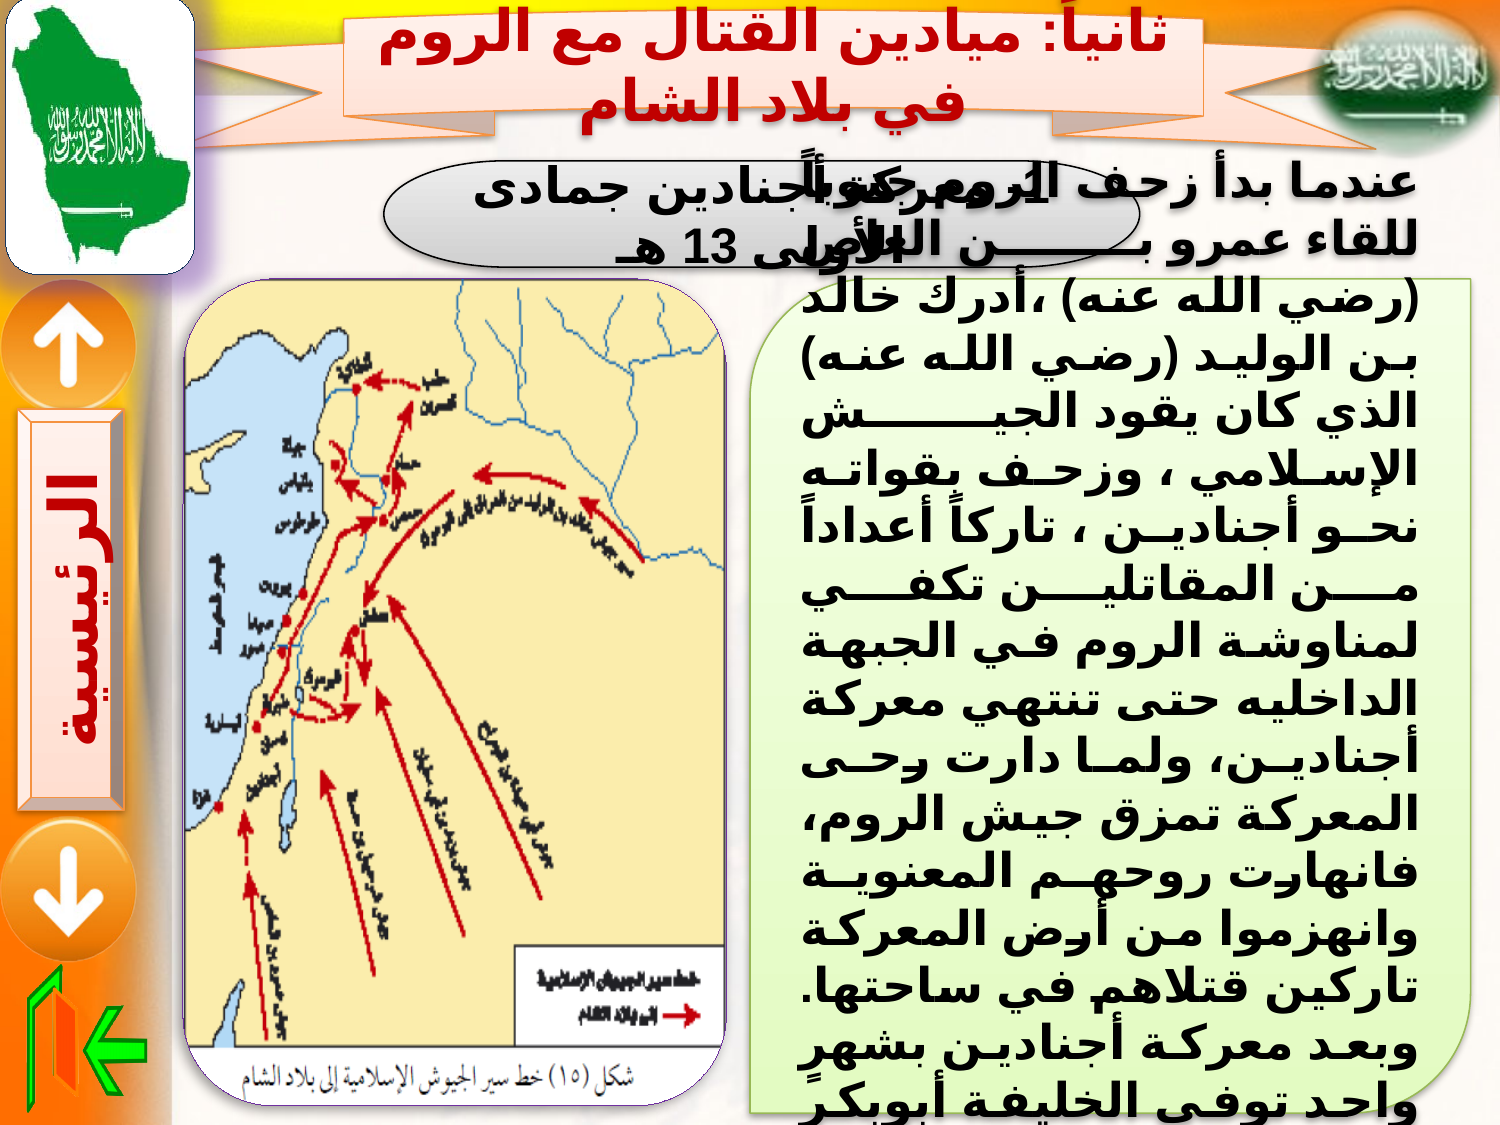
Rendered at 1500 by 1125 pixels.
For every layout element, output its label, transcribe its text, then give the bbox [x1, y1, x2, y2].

text_box ثانياً: ميادين القتال مع الروم في بلاد الشام [227, 9, 1287, 147]
picture [5, 0, 195, 275]
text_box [0, 276, 154, 1125]
picture [218, 67, 316, 129]
picture [154, 0, 1500, 1125]
text_box عندما بدأ زحف الروم جنوباً للقاء عمرو بن العاص (رضي الله عنه) ،أدرك خالد بن الوليد (رضي الله عنه) الذي كان يقود الجيش الإسلامي ، وزحف بقواته نحو أجنادين ، تاركاً أعداداً من المقاتلين تكفي لمناوشة الروم في الجبهة الداخليه حتى تنتهي معركة أجنادين، ولما دارت رحى المعركة تمزق جيش الروم، فانهارت روحهم المعنوية وانهزموا من أرض المعركة تاركين قتلاهم في ساحتها. وبعد معركة أجنادين بشهرٍ واحد توفي الخليفة أبوبكر الصديق (رضي الله عنه) ورحمه الله. [749, 278, 1472, 1114]
text_box 1- معركة أجنادين جمادى الأولى 13 هـ [383, 160, 1141, 268]
